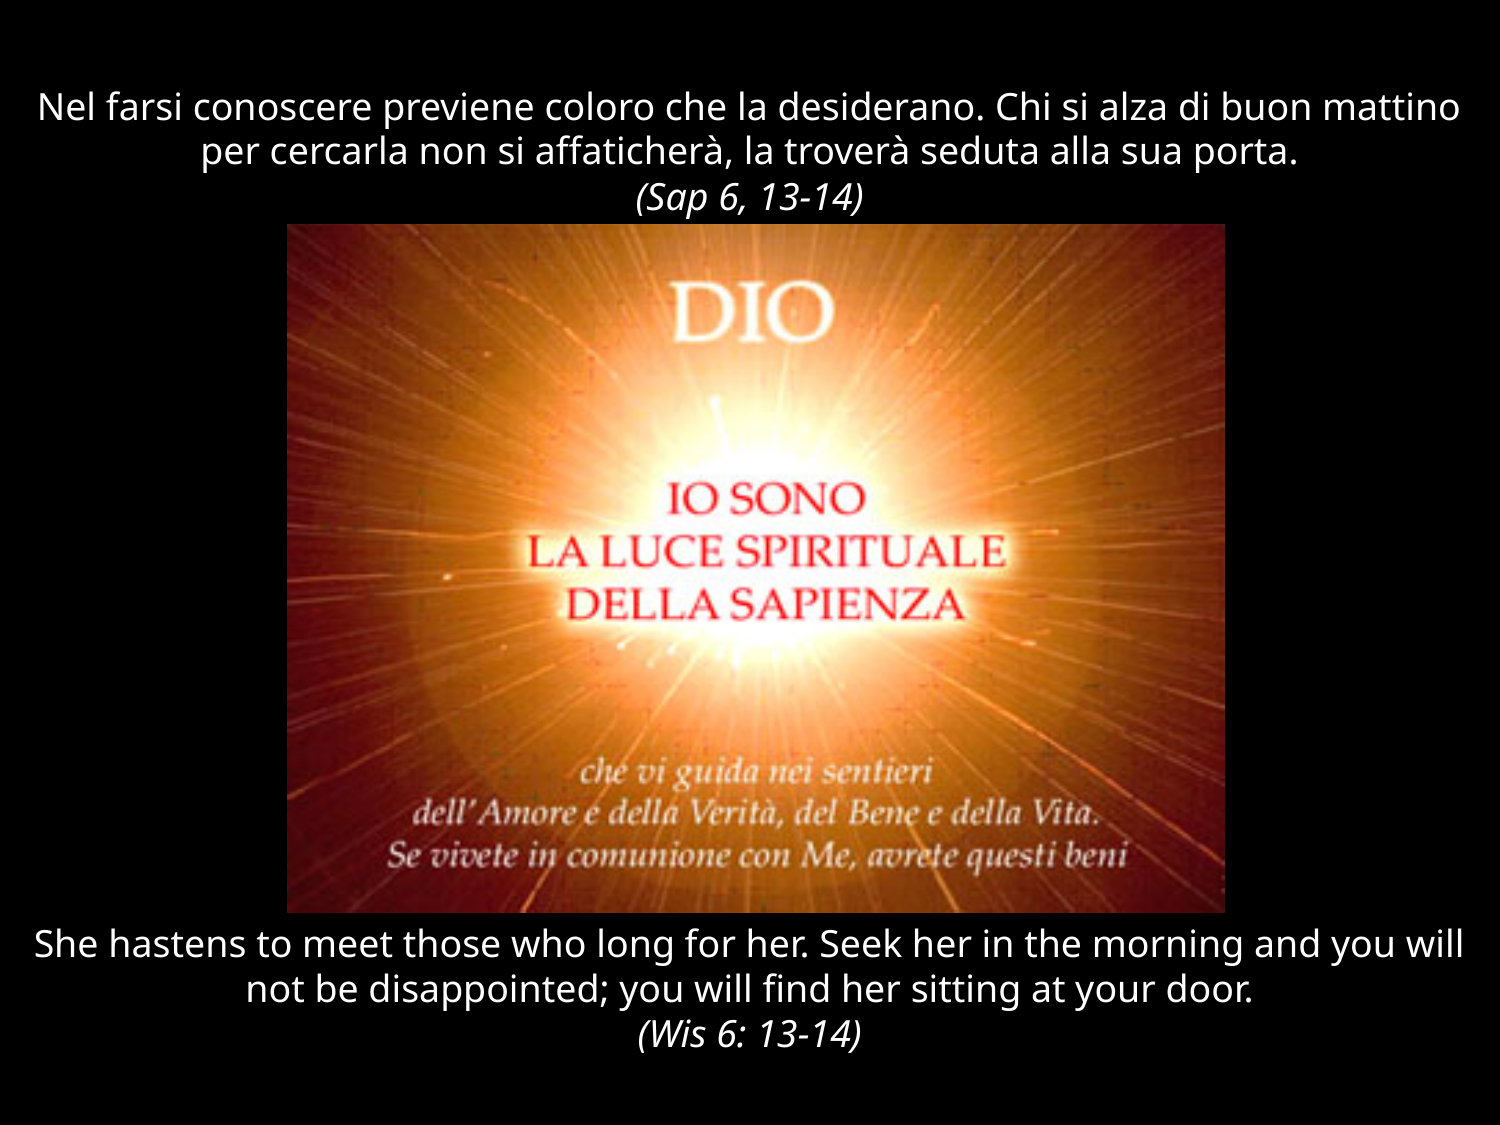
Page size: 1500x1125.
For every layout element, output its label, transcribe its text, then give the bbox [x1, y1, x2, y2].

text_box She hastens to meet those who long for her. Seek her in the morning and you will not be disappointed; you will find her sitting at your door. (Wis 6: 13-14) [0, 912, 1500, 1063]
picture [287, 224, 1225, 913]
title Nel farsi conoscere previene coloro che la desiderano. Chi si alza di buon mattino per cercarla non si affaticherà, la troverà seduta alla sua porta. (Sap 6, 13-14) [0, 62, 1500, 238]
